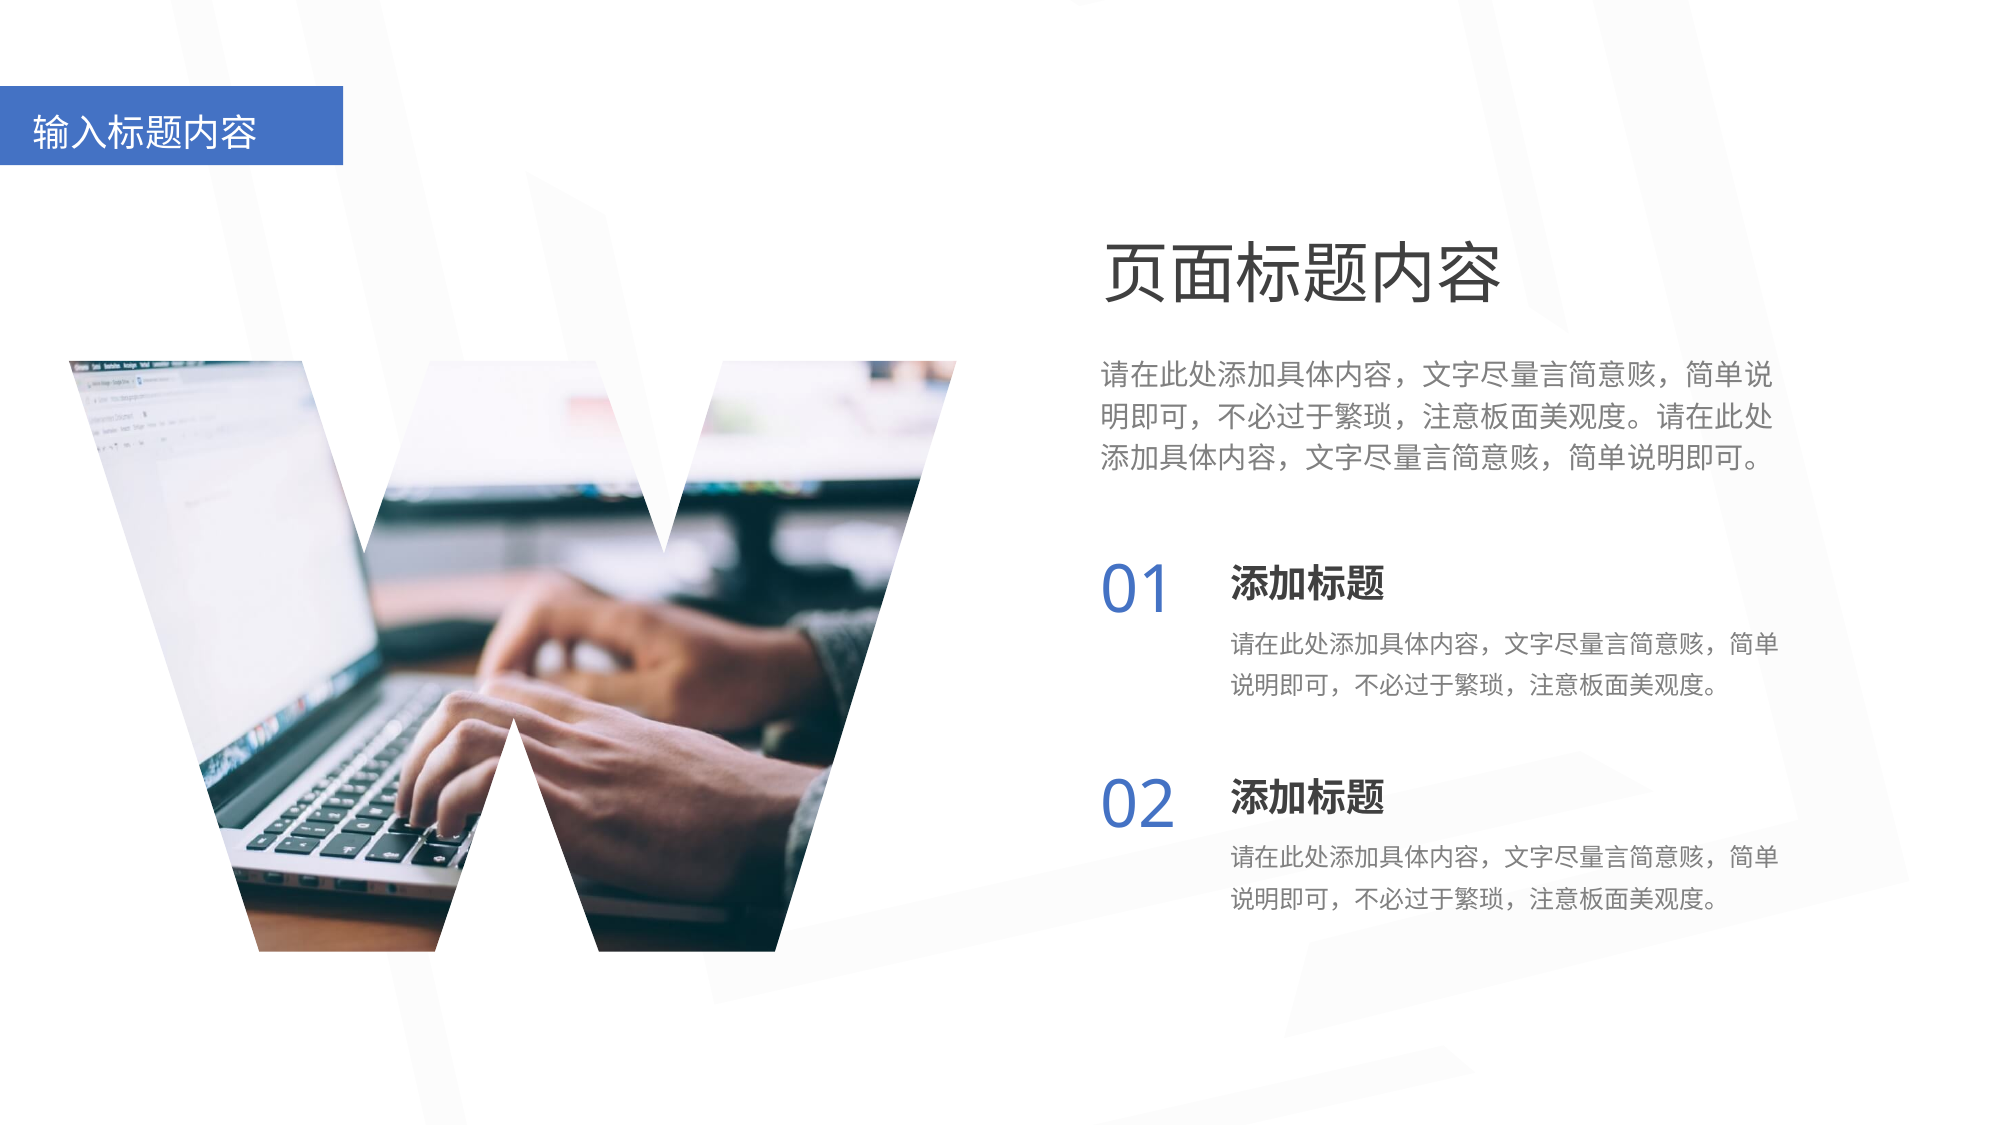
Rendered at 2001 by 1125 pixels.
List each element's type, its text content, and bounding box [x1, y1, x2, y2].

text_box 请在此处添加具体内容，文字尽量言简意赅，简单说明即可，不必过于繁琐，注意板面美观度。 [1760, 608, 1802, 708]
text_box [0, 86, 344, 166]
text_box 请在此处添加具体内容，文字尽量言简意赅，简单说明即可，不必过于繁琐，注意板面美观度。 [1760, 822, 1802, 921]
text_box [368, 0, 1760, 1125]
text_box 请在此处添加具体内容，文字尽量言简意赅，简单说明即可，不必过于繁琐，注意板面美观度。请在此处添加具体内容，文字尽量言简意赅，简单说明即可。 [1760, 342, 1802, 483]
text_box 输入标题内容 [18, 101, 344, 166]
picture [68, 360, 957, 952]
